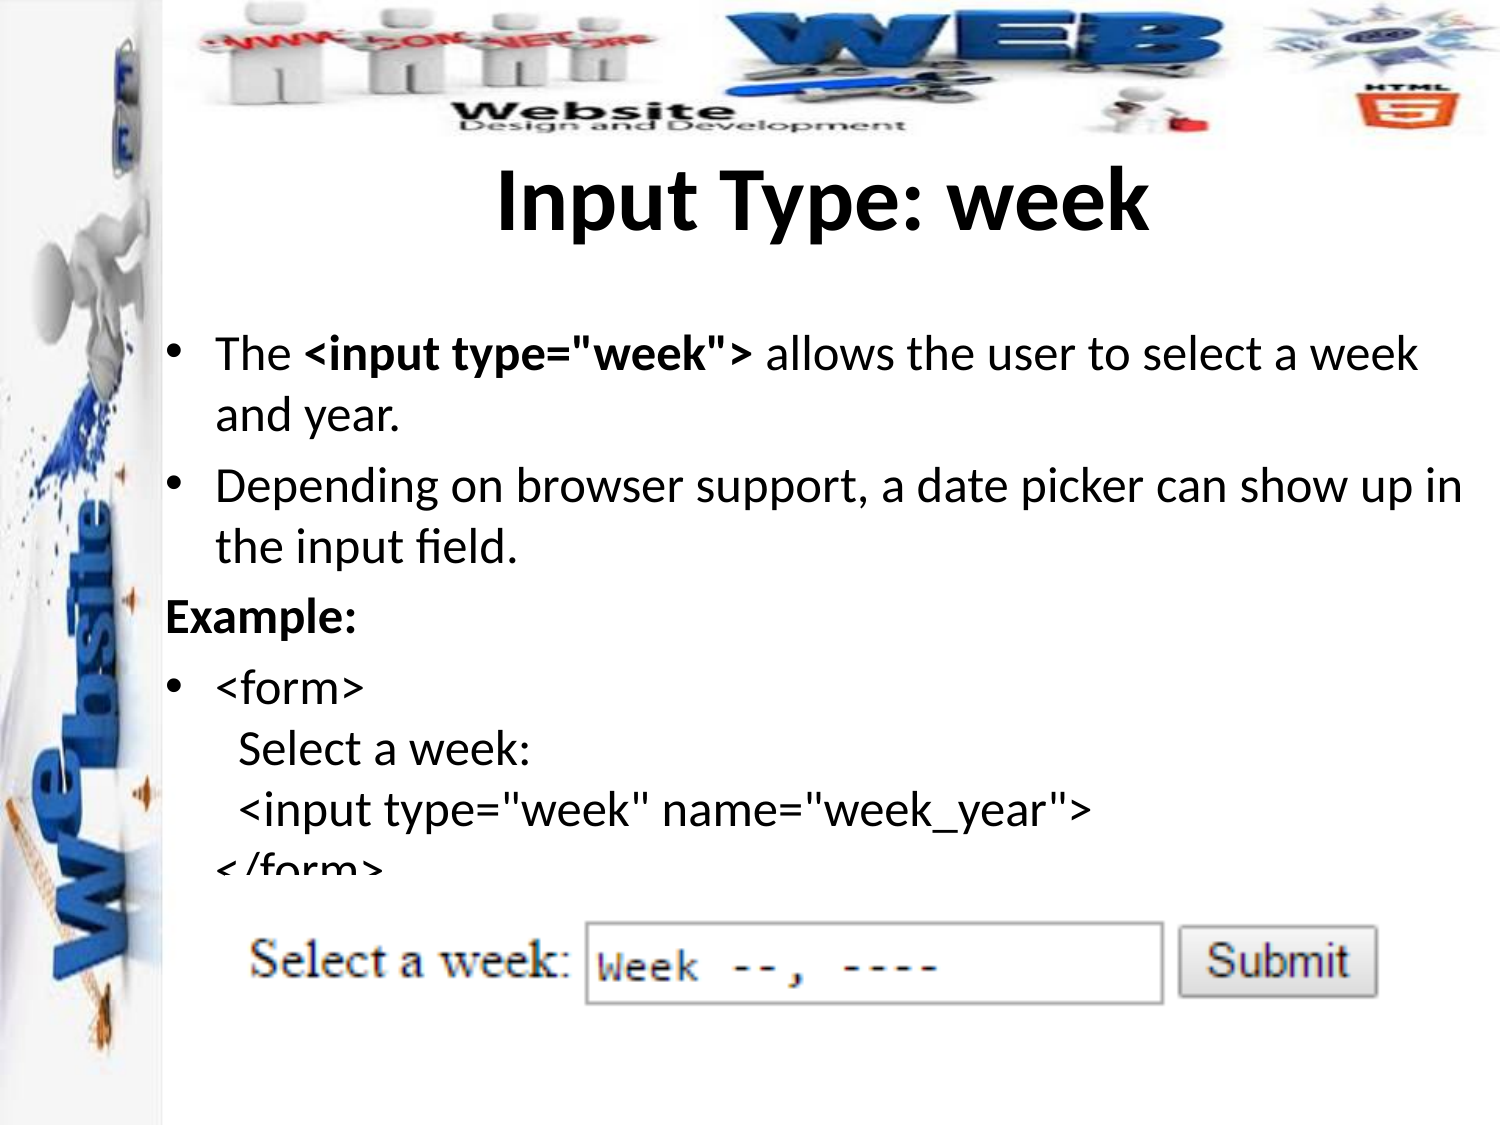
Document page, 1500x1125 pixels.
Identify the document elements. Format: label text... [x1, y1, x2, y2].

picture [0, 0, 1500, 1125]
title Input Type: week [148, 99, 1499, 288]
picture [224, 874, 1423, 1051]
list The <input type="week"> allows the user to select a week and year. Depending on browser support, a date picker can show up in the input field. Example: <form> Select a week: <input type="week" name="week_year"> </form> [150, 312, 1500, 1125]
